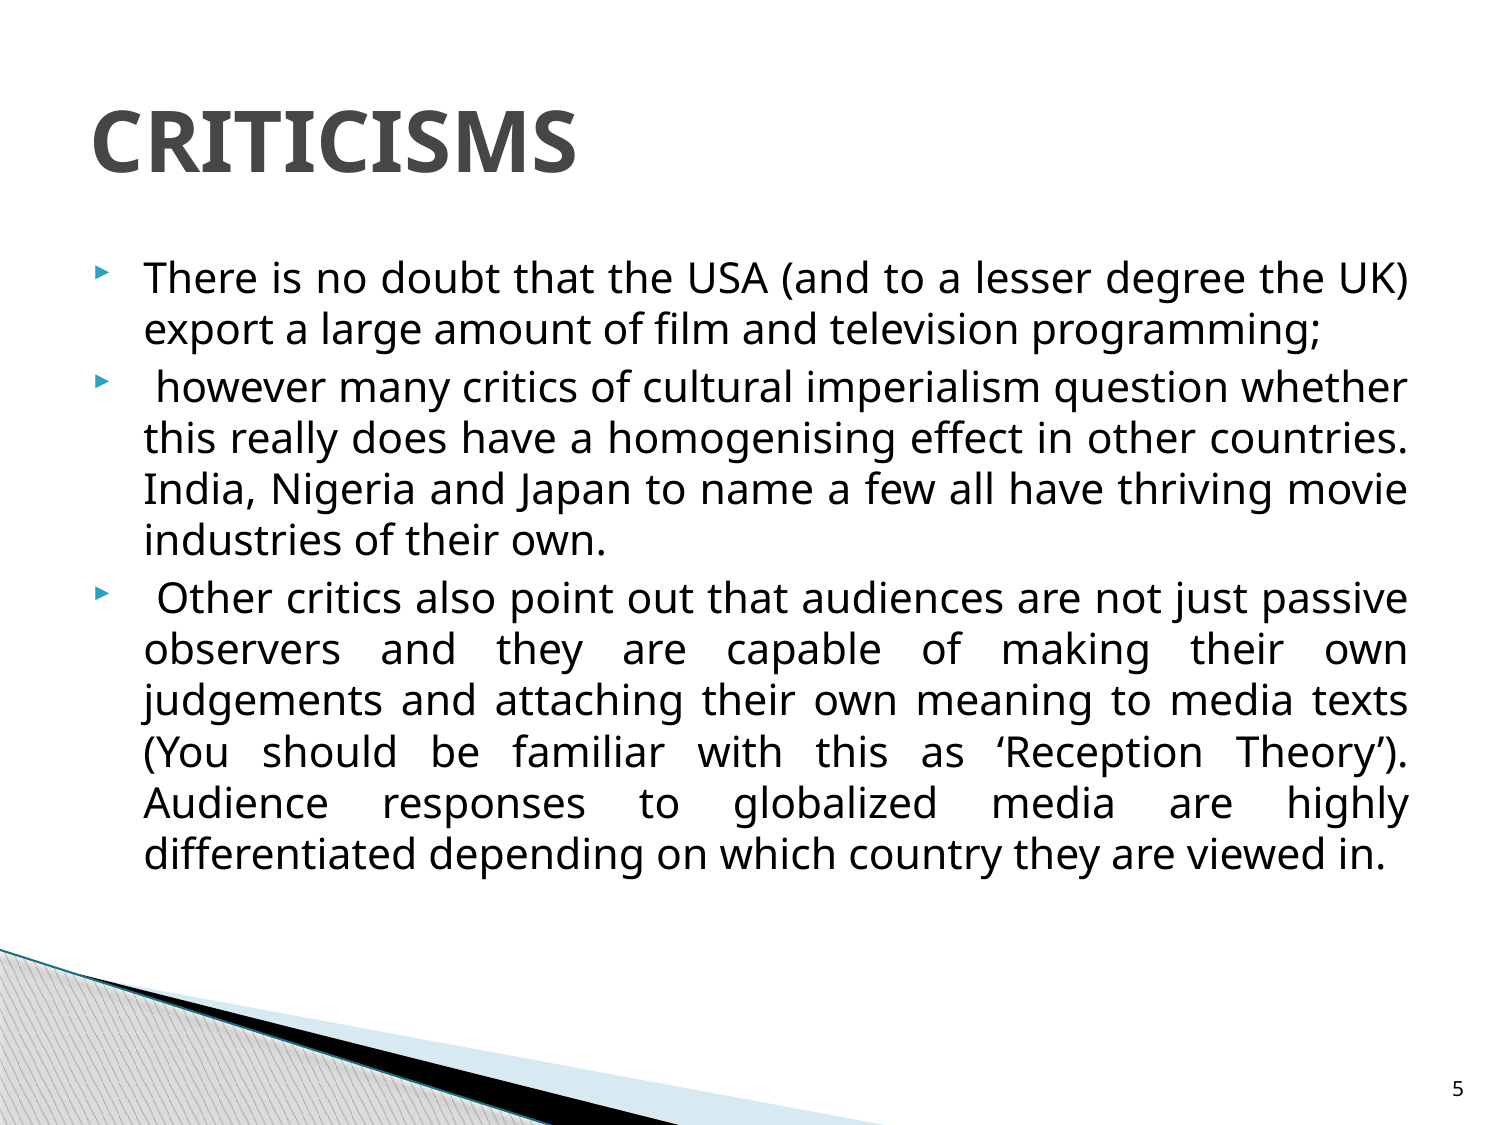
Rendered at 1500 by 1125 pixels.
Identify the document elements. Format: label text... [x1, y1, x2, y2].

list There is no doubt that the USA (and to a lesser degree the UK) export a large amount of film and television programming; however many critics of cultural imperialism question whether this really does have a homogenising effect in other countries. India, Nigeria and Japan to name a few all have thriving movie industries of their own. Other critics also point out that audiences are not just passive observers and they are capable of making their own judgements and attaching their own meaning to media texts (You should be familiar with this as ‘Reception Theory’). Audience responses to globalized media are highly differentiated depending on which country they are viewed in. [75, 243, 1425, 986]
title CRITICISMS [75, 45, 1425, 233]
slide_number 5 [1418, 1051, 1479, 1112]
